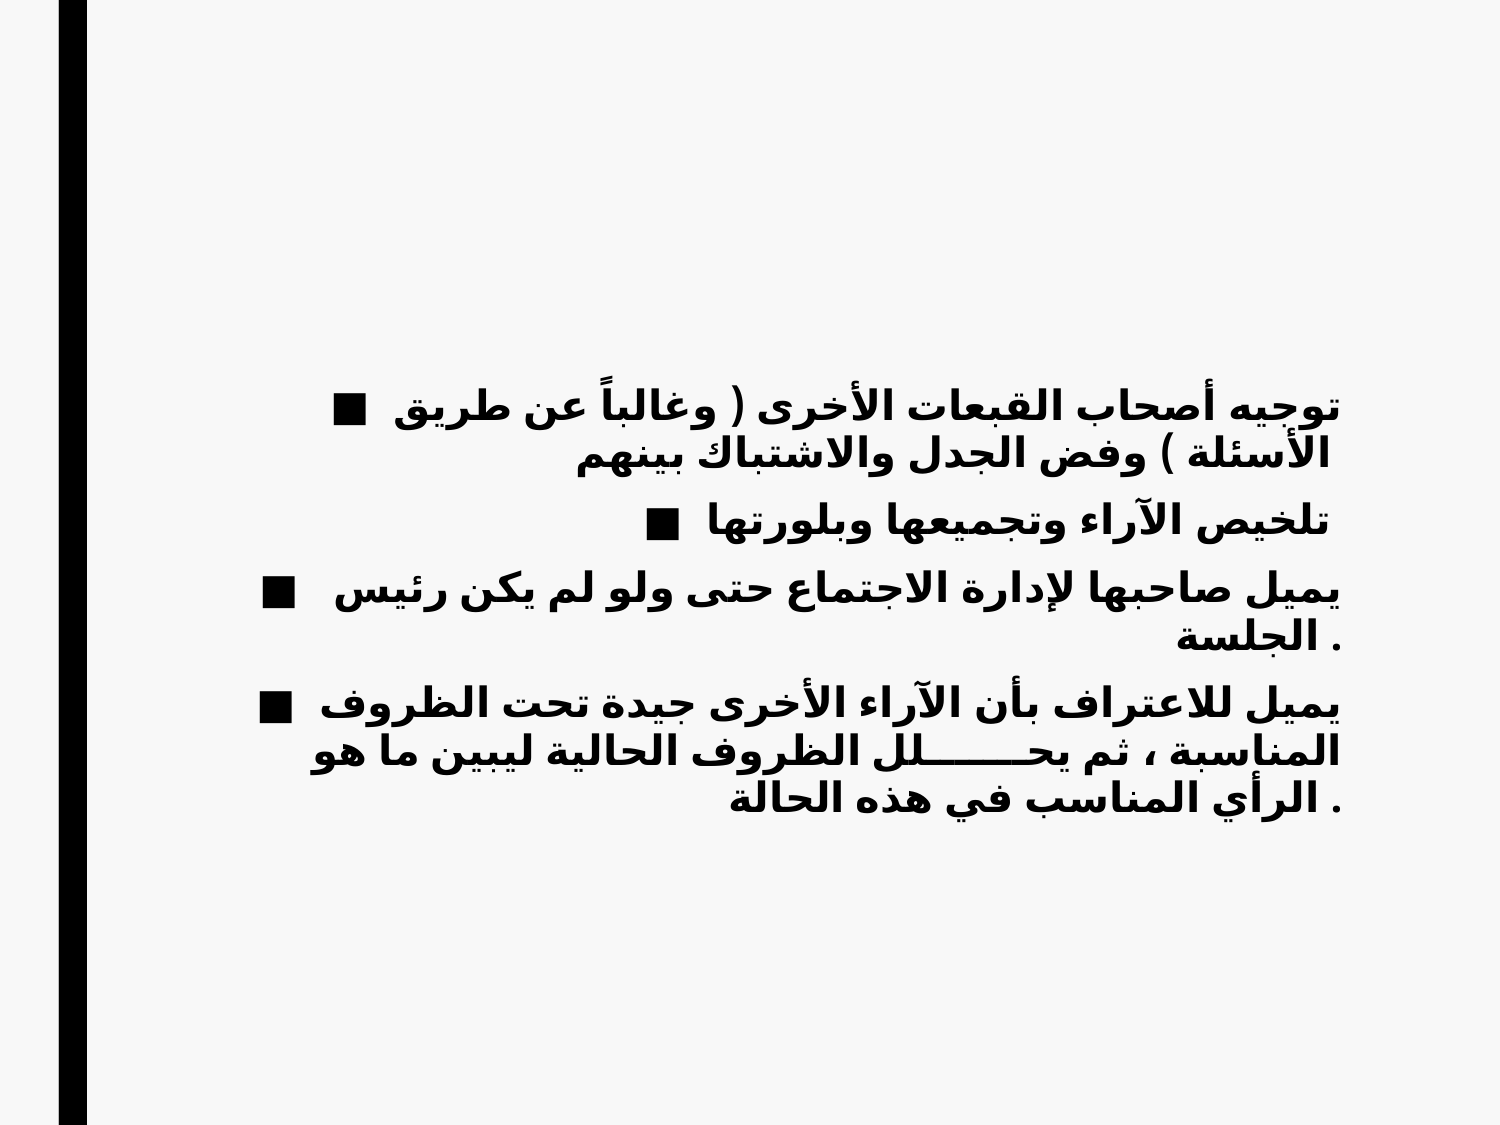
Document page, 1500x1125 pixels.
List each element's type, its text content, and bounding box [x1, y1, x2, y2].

list توجيه أصحاب القبعات الأخرى ( وغالباً عن طريق الأسئلة ) وفض الجدل والاشتباك بينهم تلخيص الآراء وتجميعها وبلورتها يميل صاحبها لإدارة الاجتماع حتى ولو لم يكن رئيس الجلسة . يميل للاعتراف بأن الآراء الأخرى جيدة تحت الظروف المناسبة ، ثم يحـــــــلل الظروف الحالية ليبين ما هو الرأي المناسب في هذه الحالة . [168, 374, 1351, 963]
